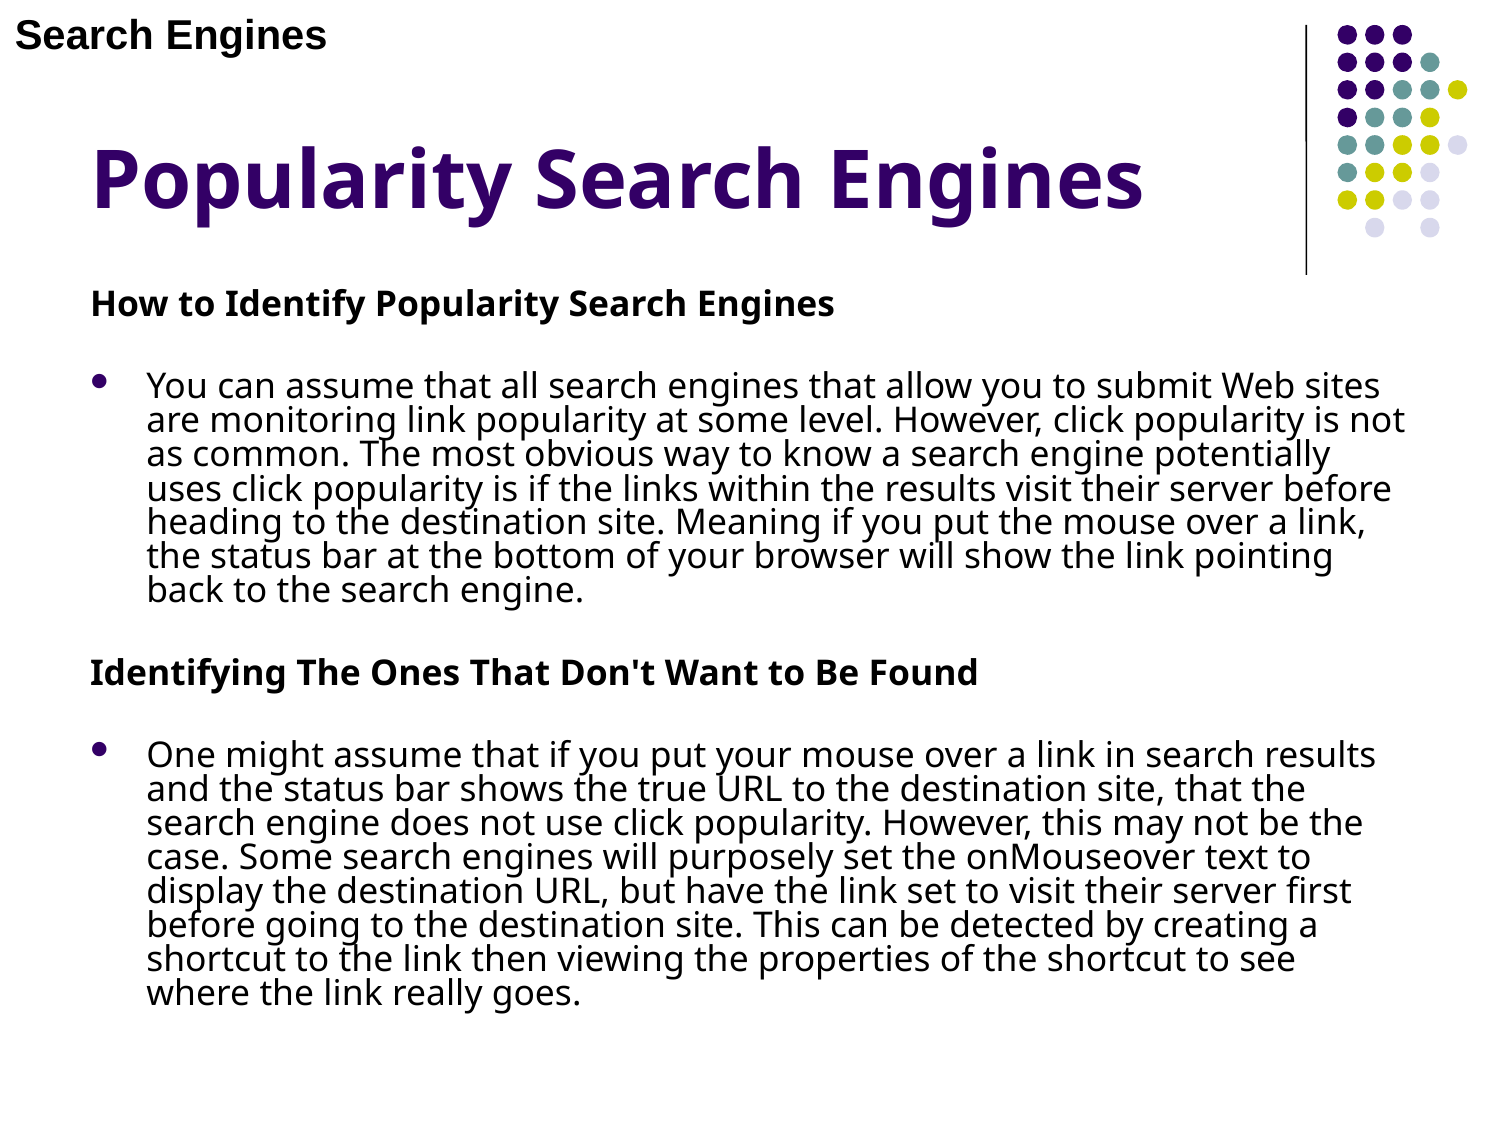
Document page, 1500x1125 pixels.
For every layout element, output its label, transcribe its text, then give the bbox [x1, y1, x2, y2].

text_box Search Engines [0, 0, 355, 65]
list How to Identify Popularity Search Engines You can assume that all search engines that allow you to submit Web sites are monitoring link popularity at some level. However, click popularity is not as common. The most obvious way to know a search engine potentially uses click popularity is if the links within the results visit their server before heading to the destination site. Meaning if you put the mouse over a link, the status bar at the bottom of your browser will show the link pointing back to the search engine. Identifying The Ones That Don't Want to Be Found One might assume that if you put your mouse over a link in search results and the status bar shows the true URL to the destination site, that the search engine does not use click popularity. However, this may not be the case. Some search engines will purposely set the onMouseover text to display the destination URL, but have the link set to visit their server first before going to the destination site. This can be detected by creating a shortcut to the link then viewing the properties of the shortcut to see where the link really goes. [75, 282, 1425, 1006]
title Popularity Search Engines [75, 20, 1313, 233]
